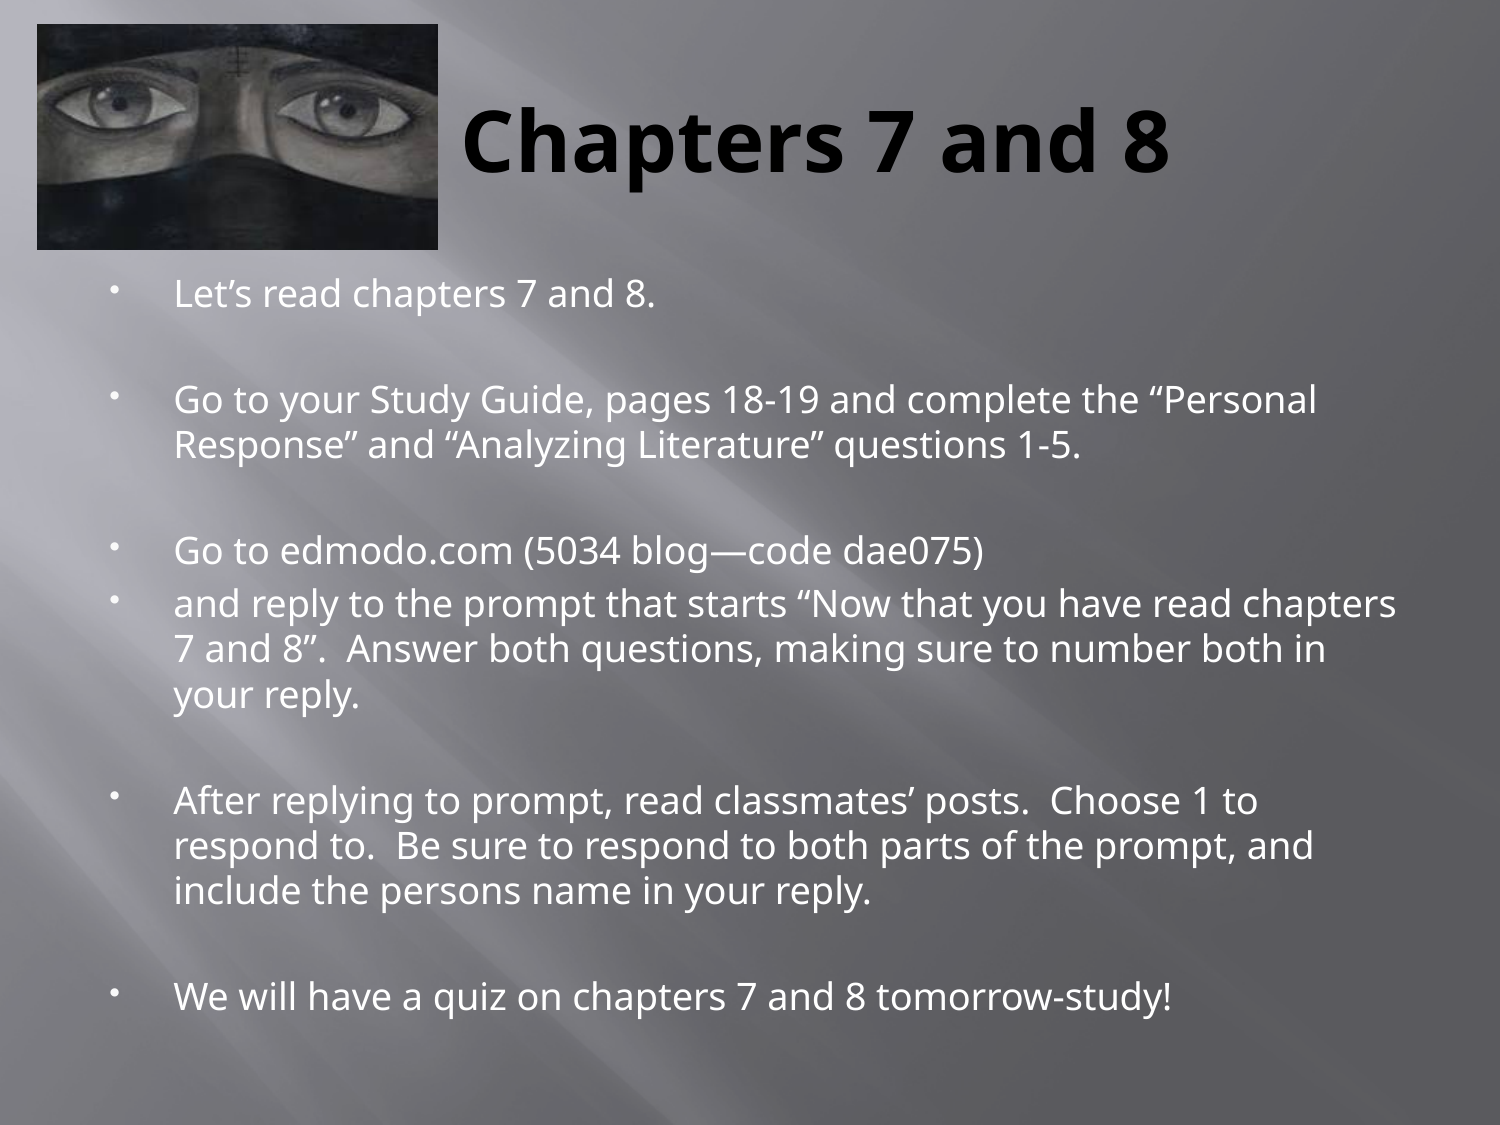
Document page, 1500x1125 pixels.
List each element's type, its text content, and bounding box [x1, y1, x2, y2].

title Chapters 7 and 8 [472, 45, 1425, 233]
list Let’s read chapters 7 and 8. Go to your Study Guide, pages 18-19 and complete the “Personal Response” and “Analyzing Literature” questions 1-5. Go to edmodo.com (5034 blog—code dae075) and reply to the prompt that starts “Now that you have read chapters 7 and 8”. Answer both questions, making sure to number both in your reply. After replying to prompt, read classmates’ posts. Choose 1 to respond to. Be sure to respond to both parts of the prompt, and include the persons name in your reply. We will have a quiz on chapters 7 and 8 tomorrow-study! [75, 262, 1425, 1035]
picture [37, 24, 438, 251]
